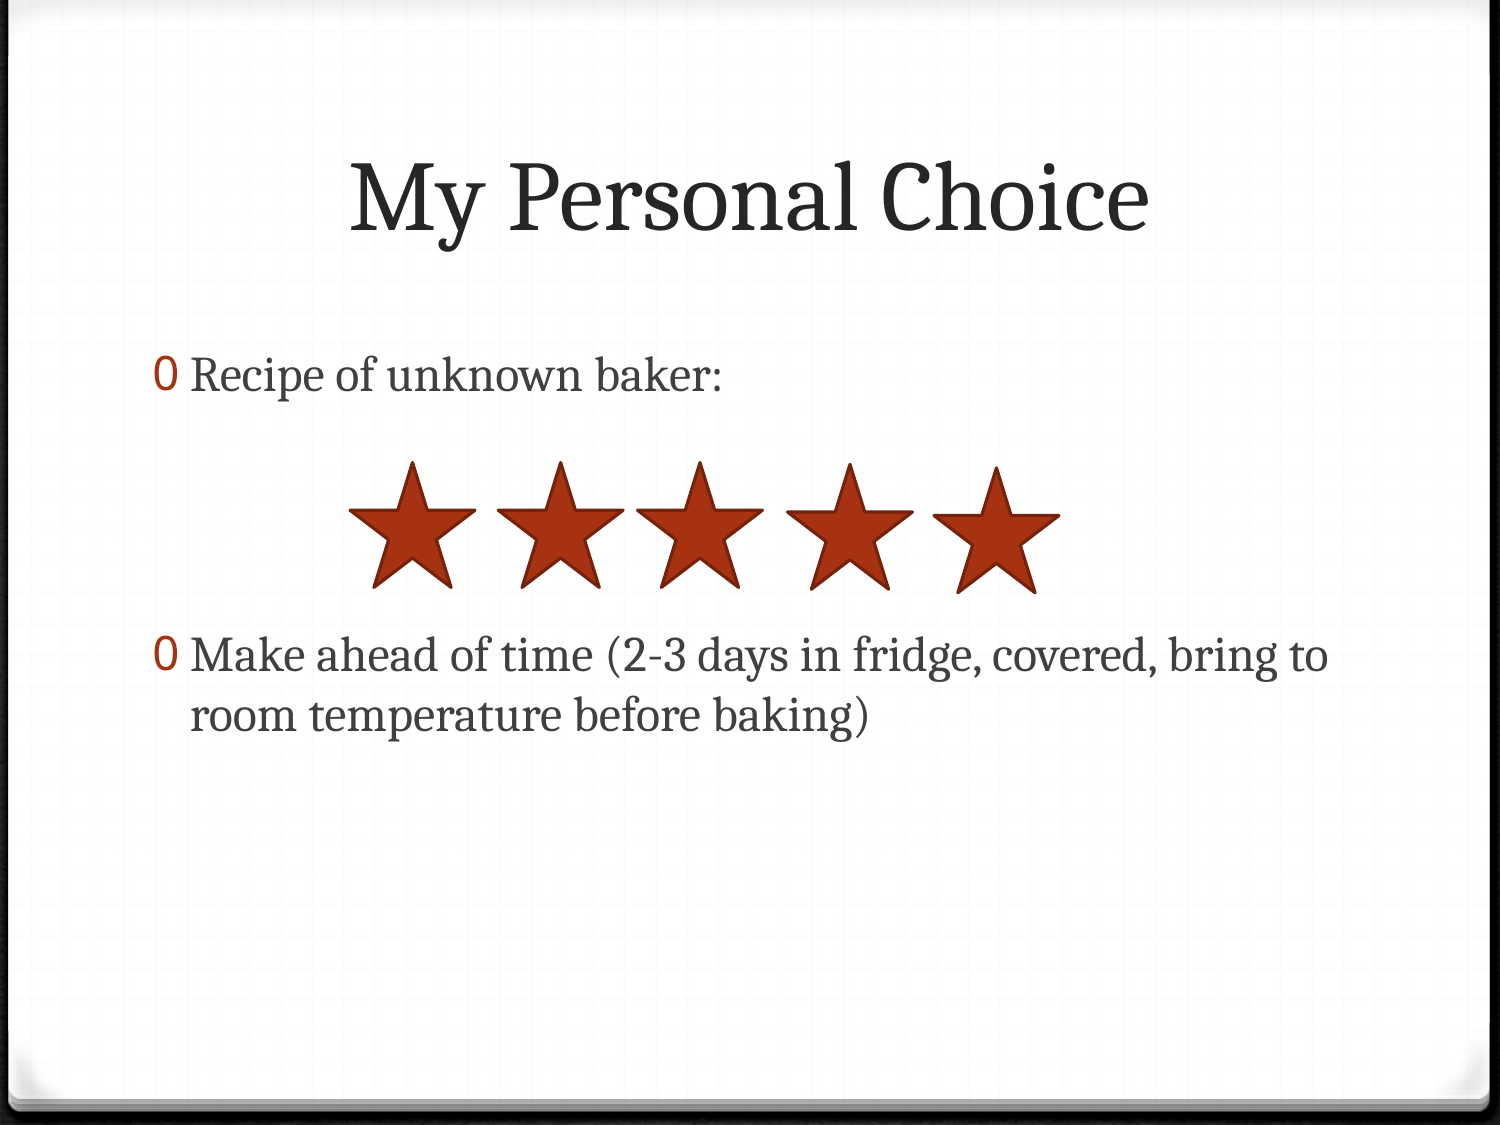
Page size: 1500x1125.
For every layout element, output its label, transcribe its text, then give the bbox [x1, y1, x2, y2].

list Recipe of unknown baker: Make ahead of time (2-3 days in fridge, covered, bring to room temperature before baking) [137, 334, 1363, 983]
text_box [496, 460, 625, 589]
text_box [348, 460, 477, 589]
text_box [636, 460, 764, 589]
picture [0, 0, 1500, 1125]
text_box [932, 466, 1061, 595]
title My Personal Choice [90, 71, 1410, 309]
text_box [786, 462, 914, 591]
